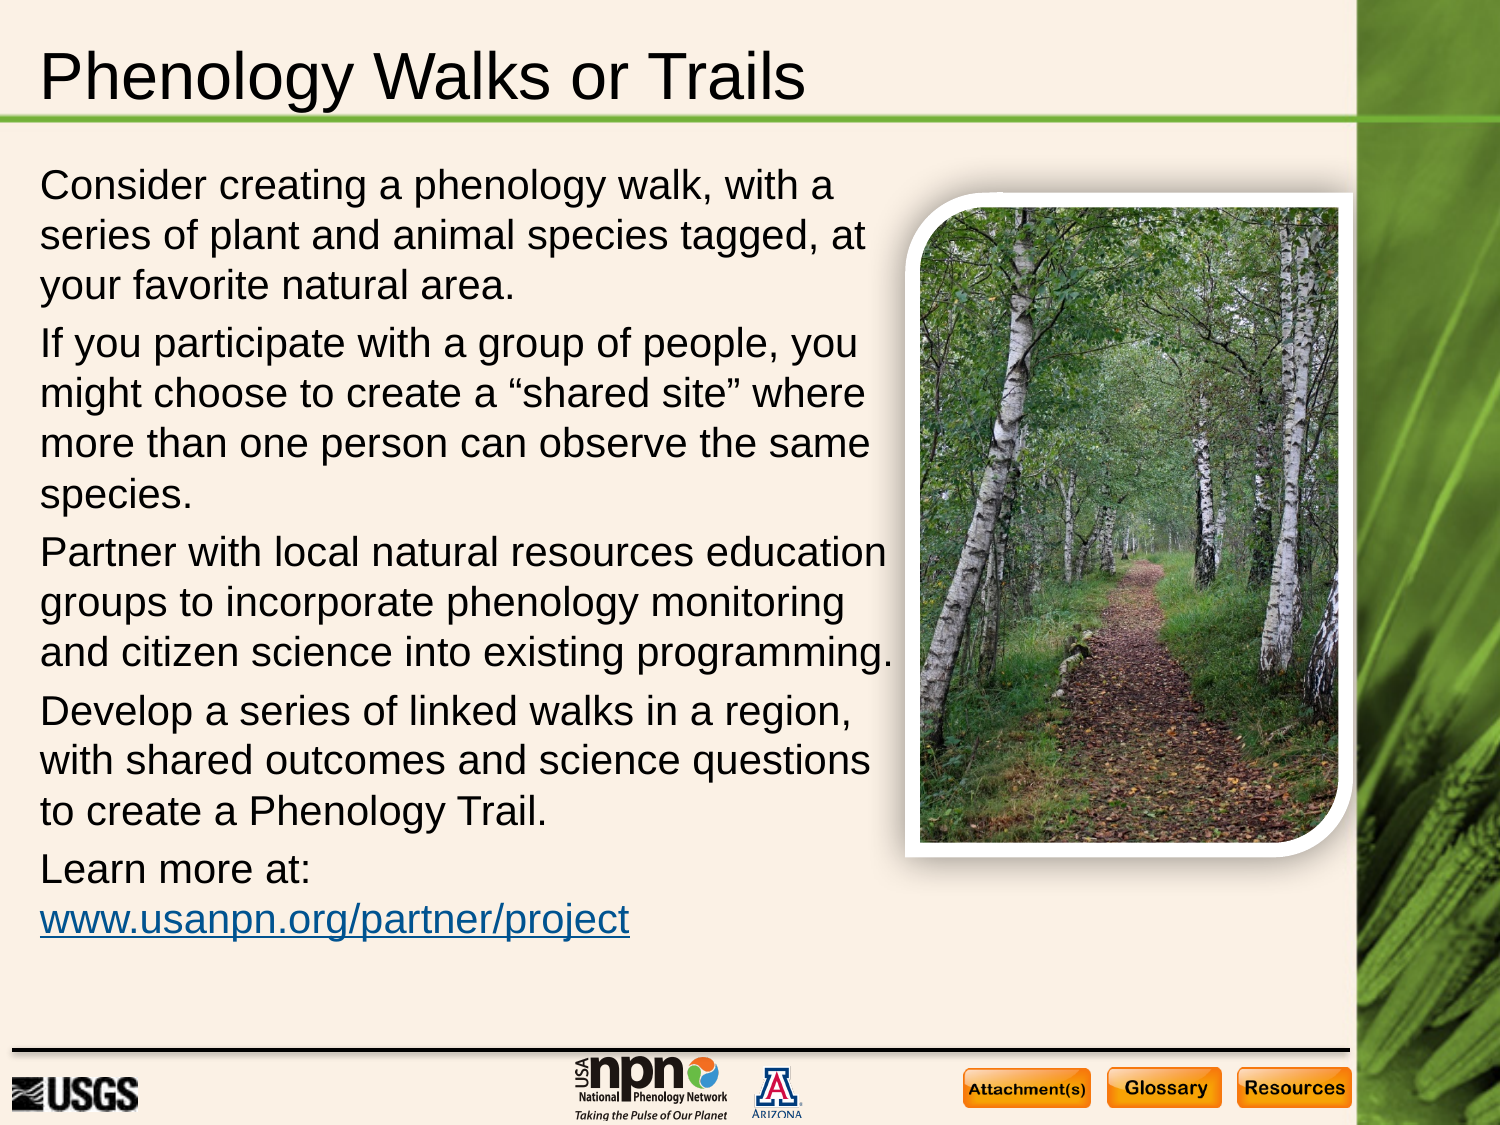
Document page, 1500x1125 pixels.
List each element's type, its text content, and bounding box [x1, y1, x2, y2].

list Consider creating a phenology walk, with a series of plant and animal species tagged, at your favorite natural area. If you participate with a group of people, you might choose to create a “shared site” where more than one person can observe the same species. Partner with local natural resources education groups to incorporate phenology monitoring and citizen science into existing programming. Develop a series of linked walks in a region, with shared outcomes and science questions to create a Phenology Trail. Learn more at: www.usanpn.org/partner/project [24, 149, 913, 1050]
picture [0, 0, 1500, 1125]
title Phenology Walks or Trails [24, 24, 1363, 125]
